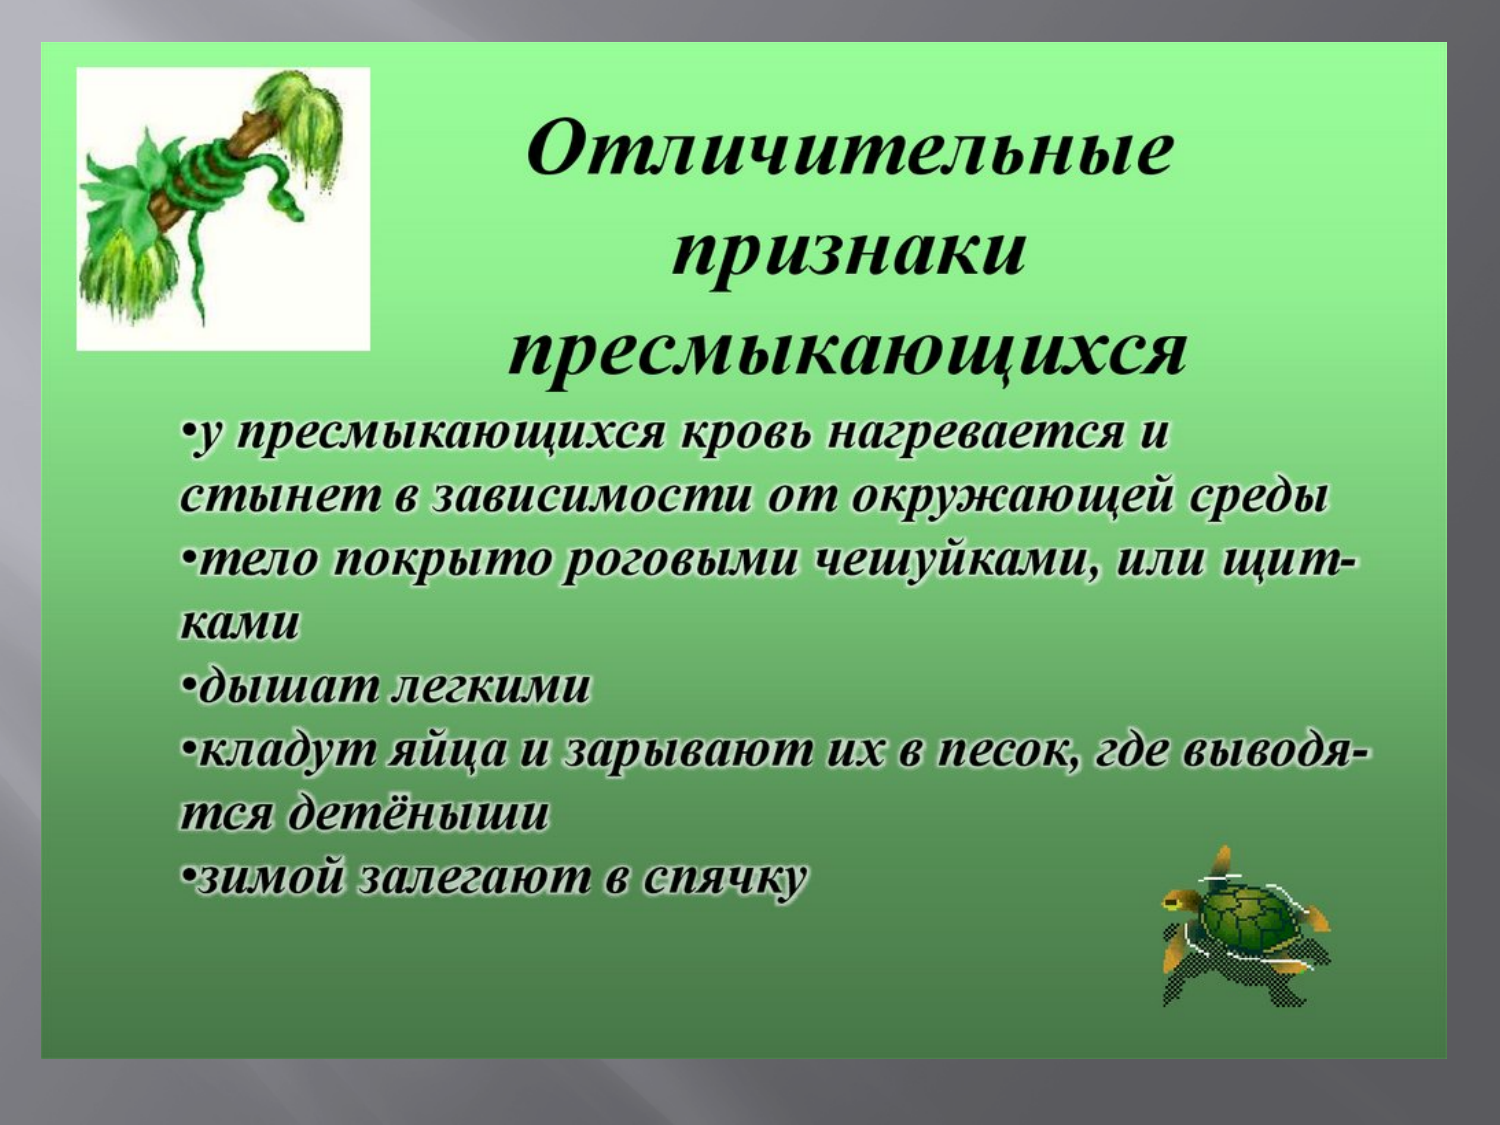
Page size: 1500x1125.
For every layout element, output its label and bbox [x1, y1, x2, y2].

picture [41, 42, 1448, 1059]
